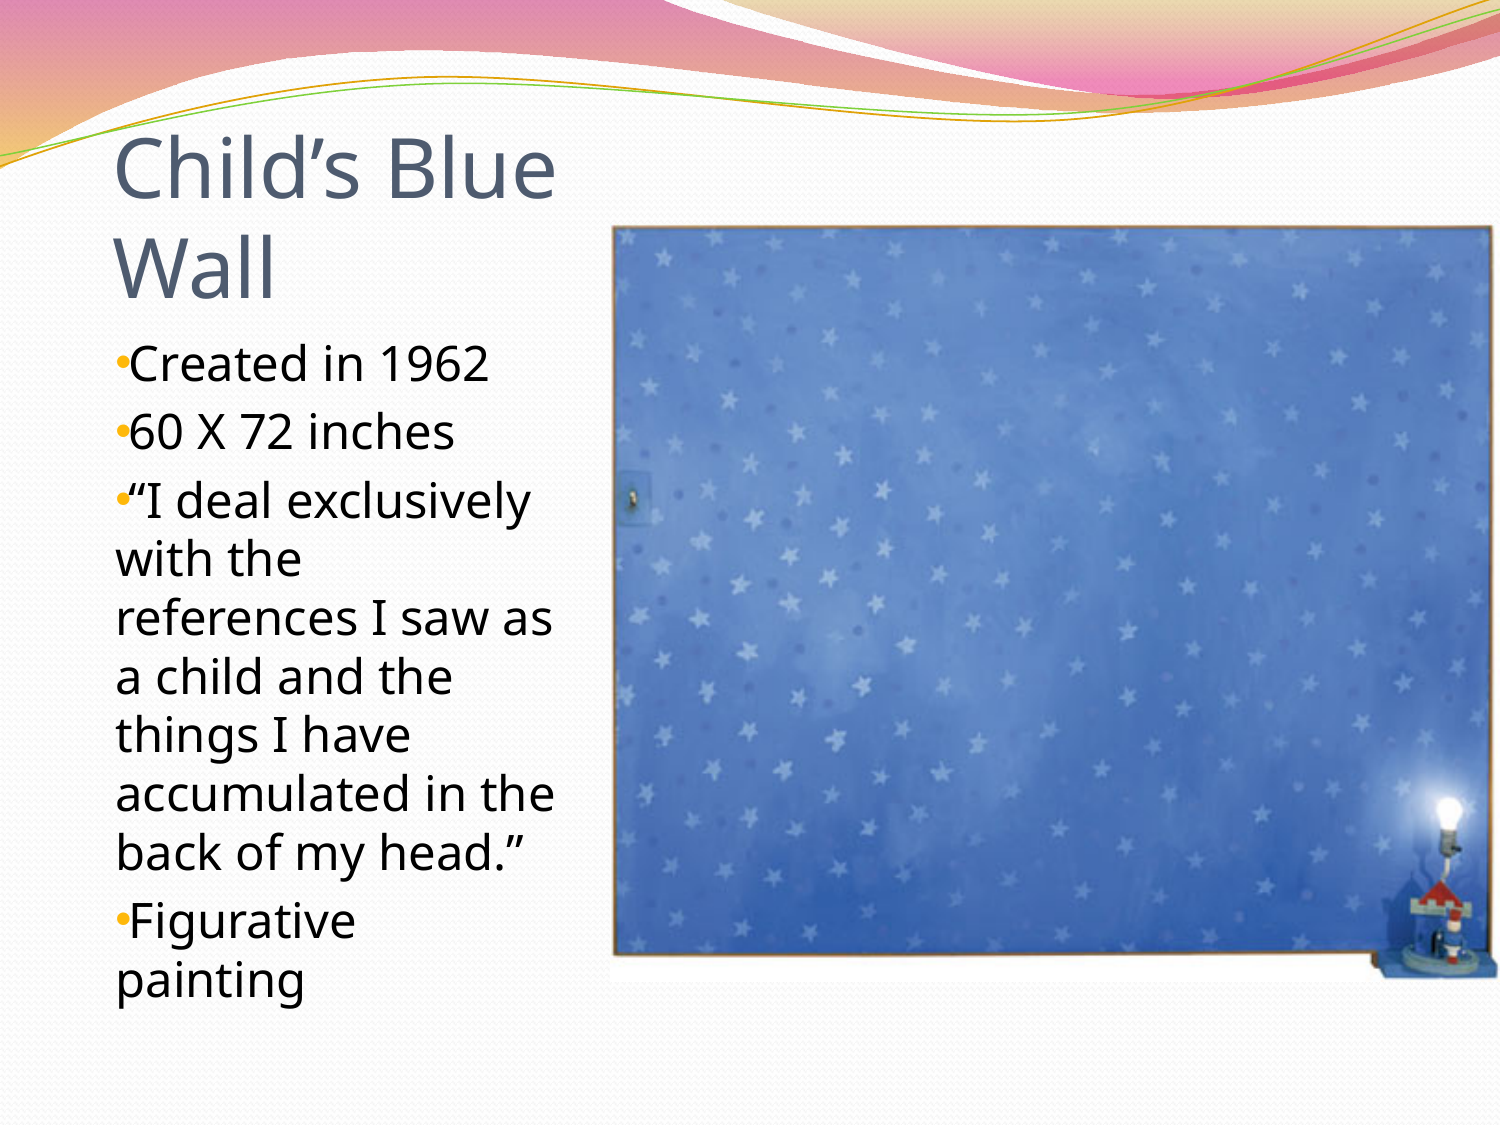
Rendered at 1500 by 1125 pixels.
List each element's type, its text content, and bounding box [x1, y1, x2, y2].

title Child’s Blue Wall [112, 125, 563, 316]
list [609, 224, 1500, 982]
list Created in 1962 60 X 72 inches “I deal exclusively with the references I saw as a child and the things I have accumulated in the back of my head.” Figurative painting [112, 324, 563, 1075]
